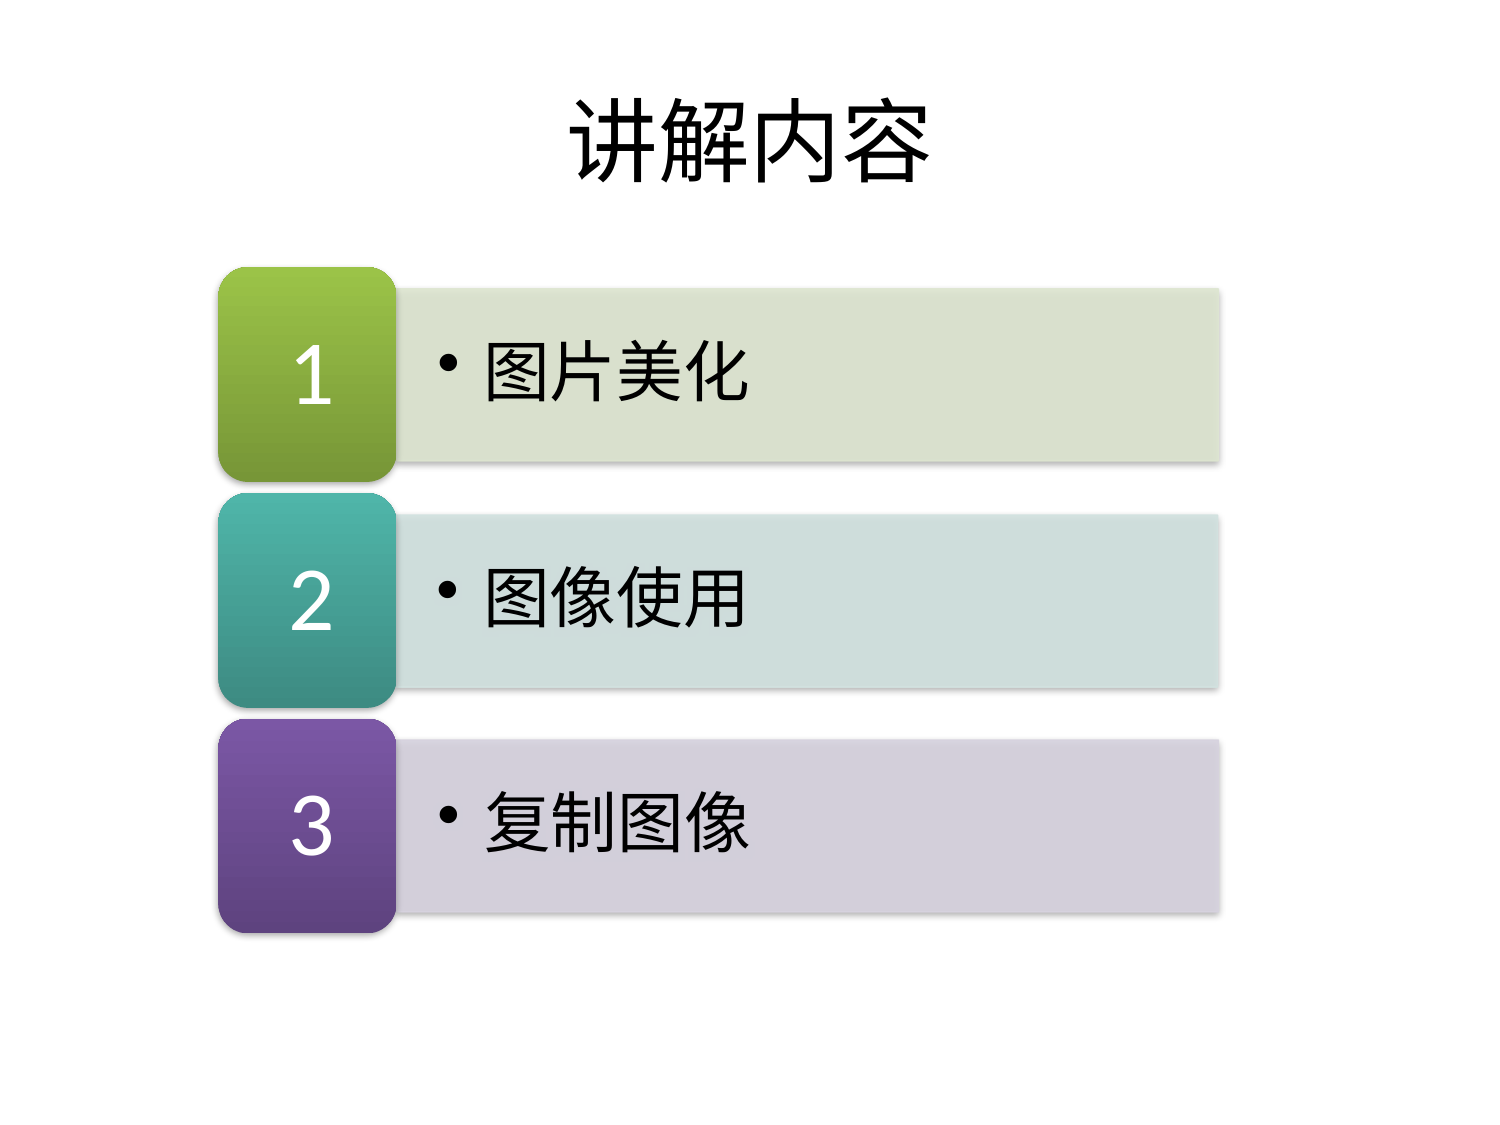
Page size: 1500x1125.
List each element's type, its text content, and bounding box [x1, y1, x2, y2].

title 讲解内容 [75, 45, 1425, 233]
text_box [218, 266, 1219, 935]
